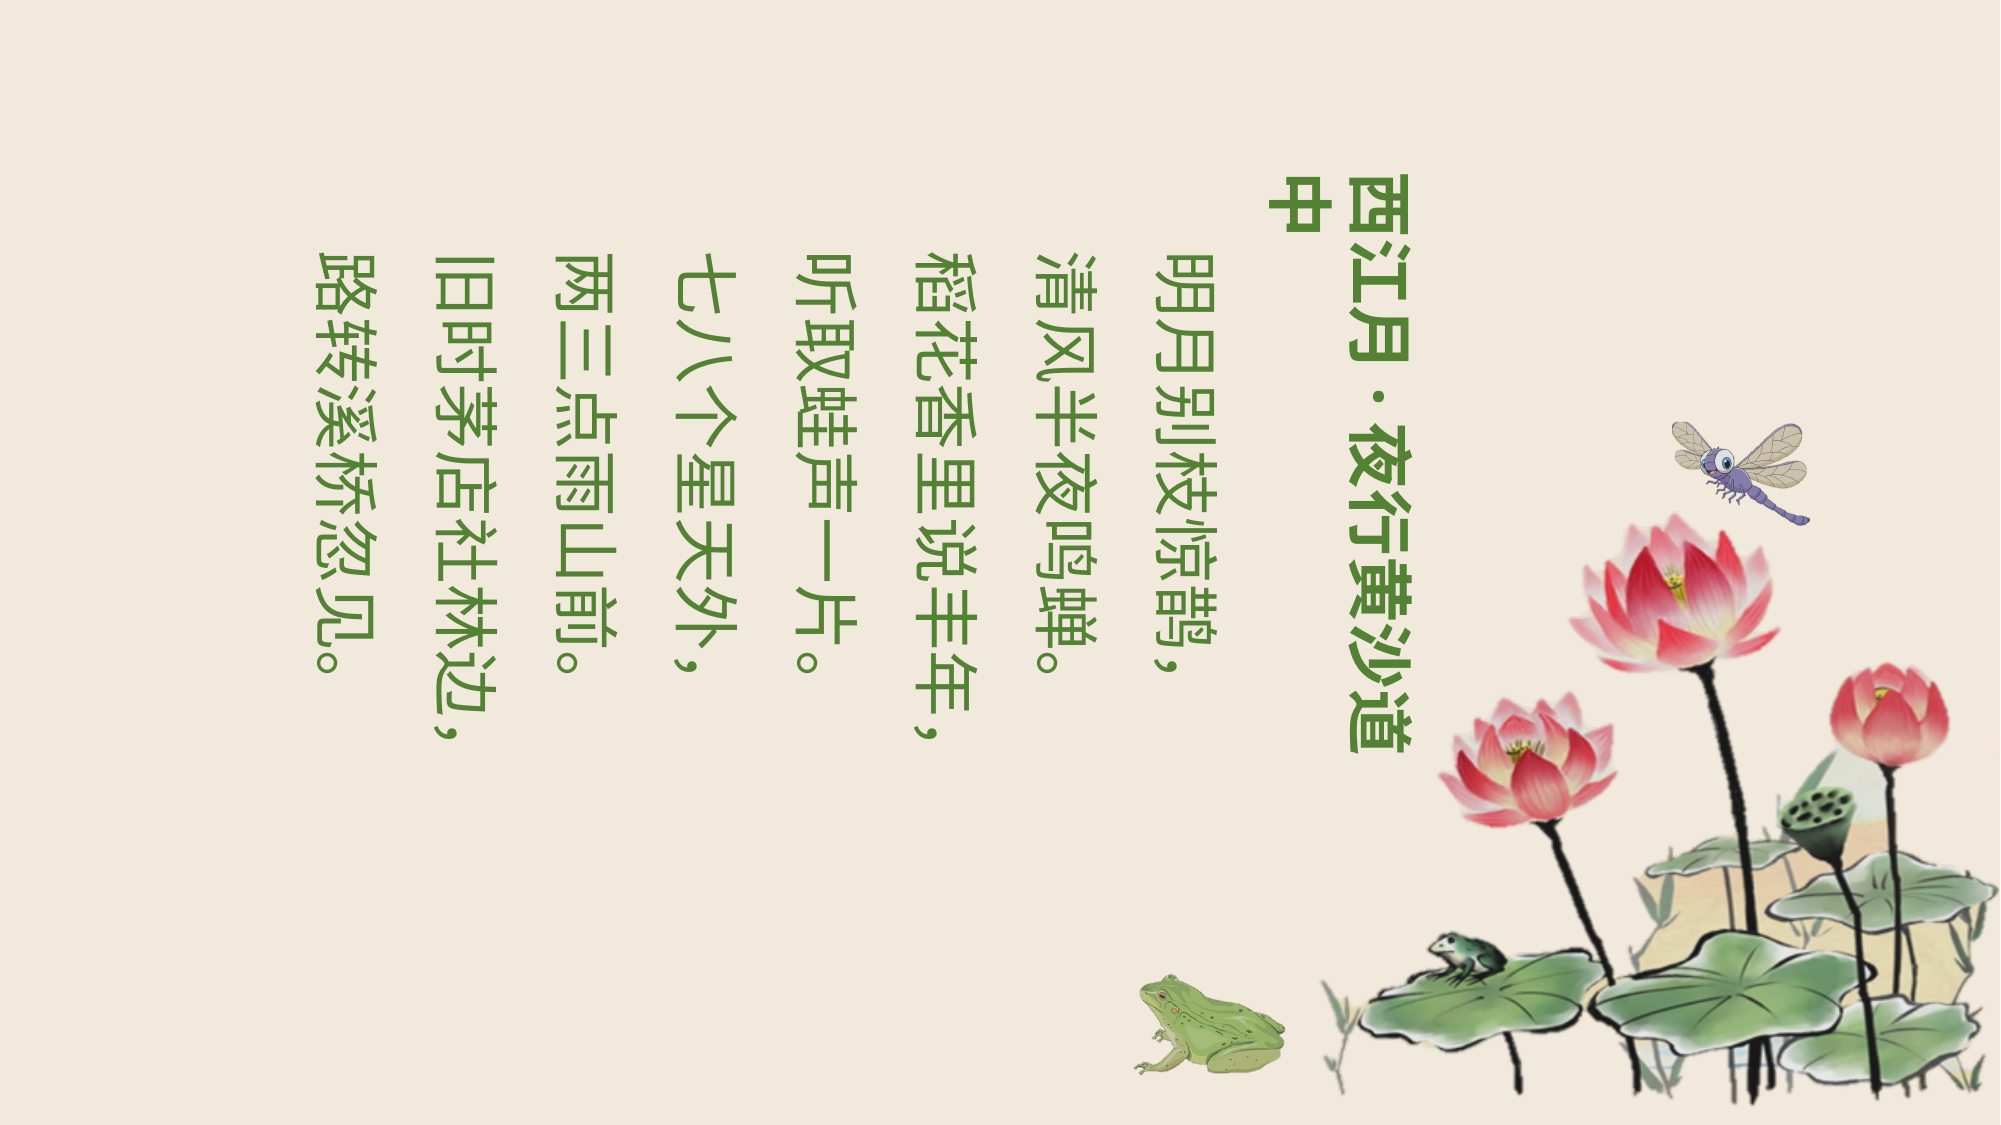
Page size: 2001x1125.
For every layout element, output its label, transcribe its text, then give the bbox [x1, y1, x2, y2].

text_box 明月别枝惊鹊，清风半夜鸣蝉。 稻花香里说丰年，听取蛙声一片。 七八个星天外，两三点雨山前。 旧时茅店社林边，路转溪桥忽见。 [275, 235, 1275, 749]
picture [0, 0, 2001, 1125]
text_box 西江月·夜行黄沙道中 [1318, 156, 1430, 493]
